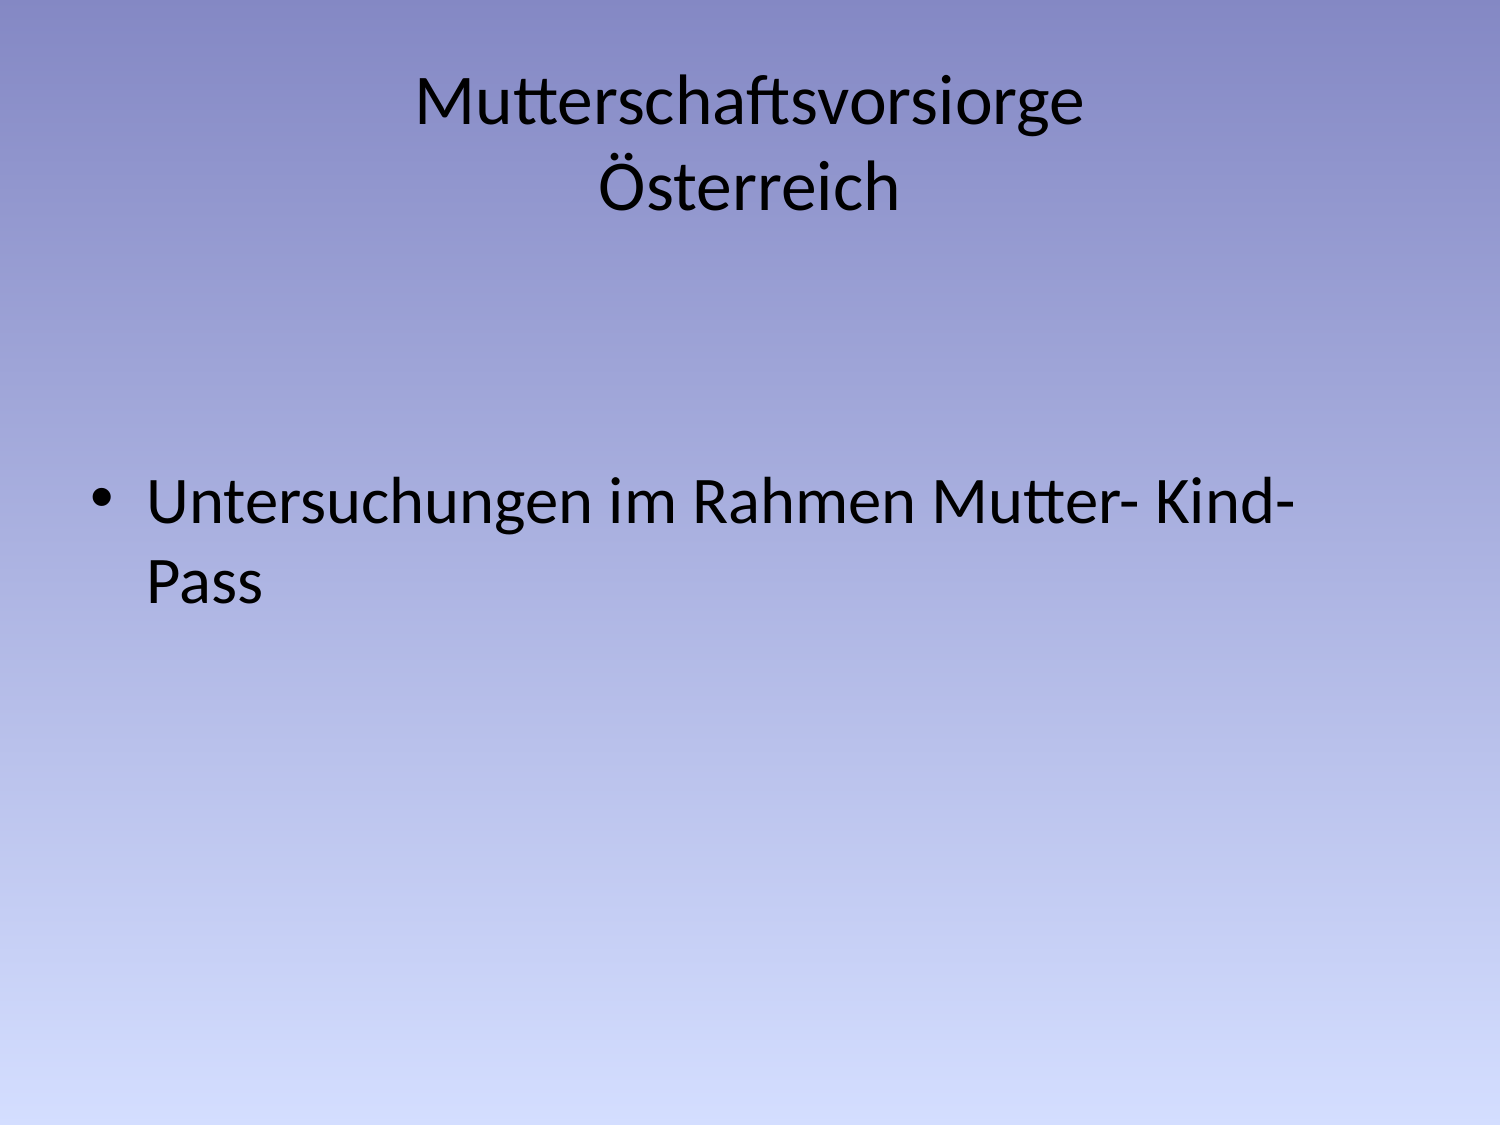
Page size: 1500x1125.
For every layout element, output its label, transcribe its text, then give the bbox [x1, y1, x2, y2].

title Mutterschaftsvorsiorge Österreich [75, 45, 1425, 233]
list Untersuchungen im Rahmen Mutter- Kind-Pass [75, 262, 1425, 1005]
